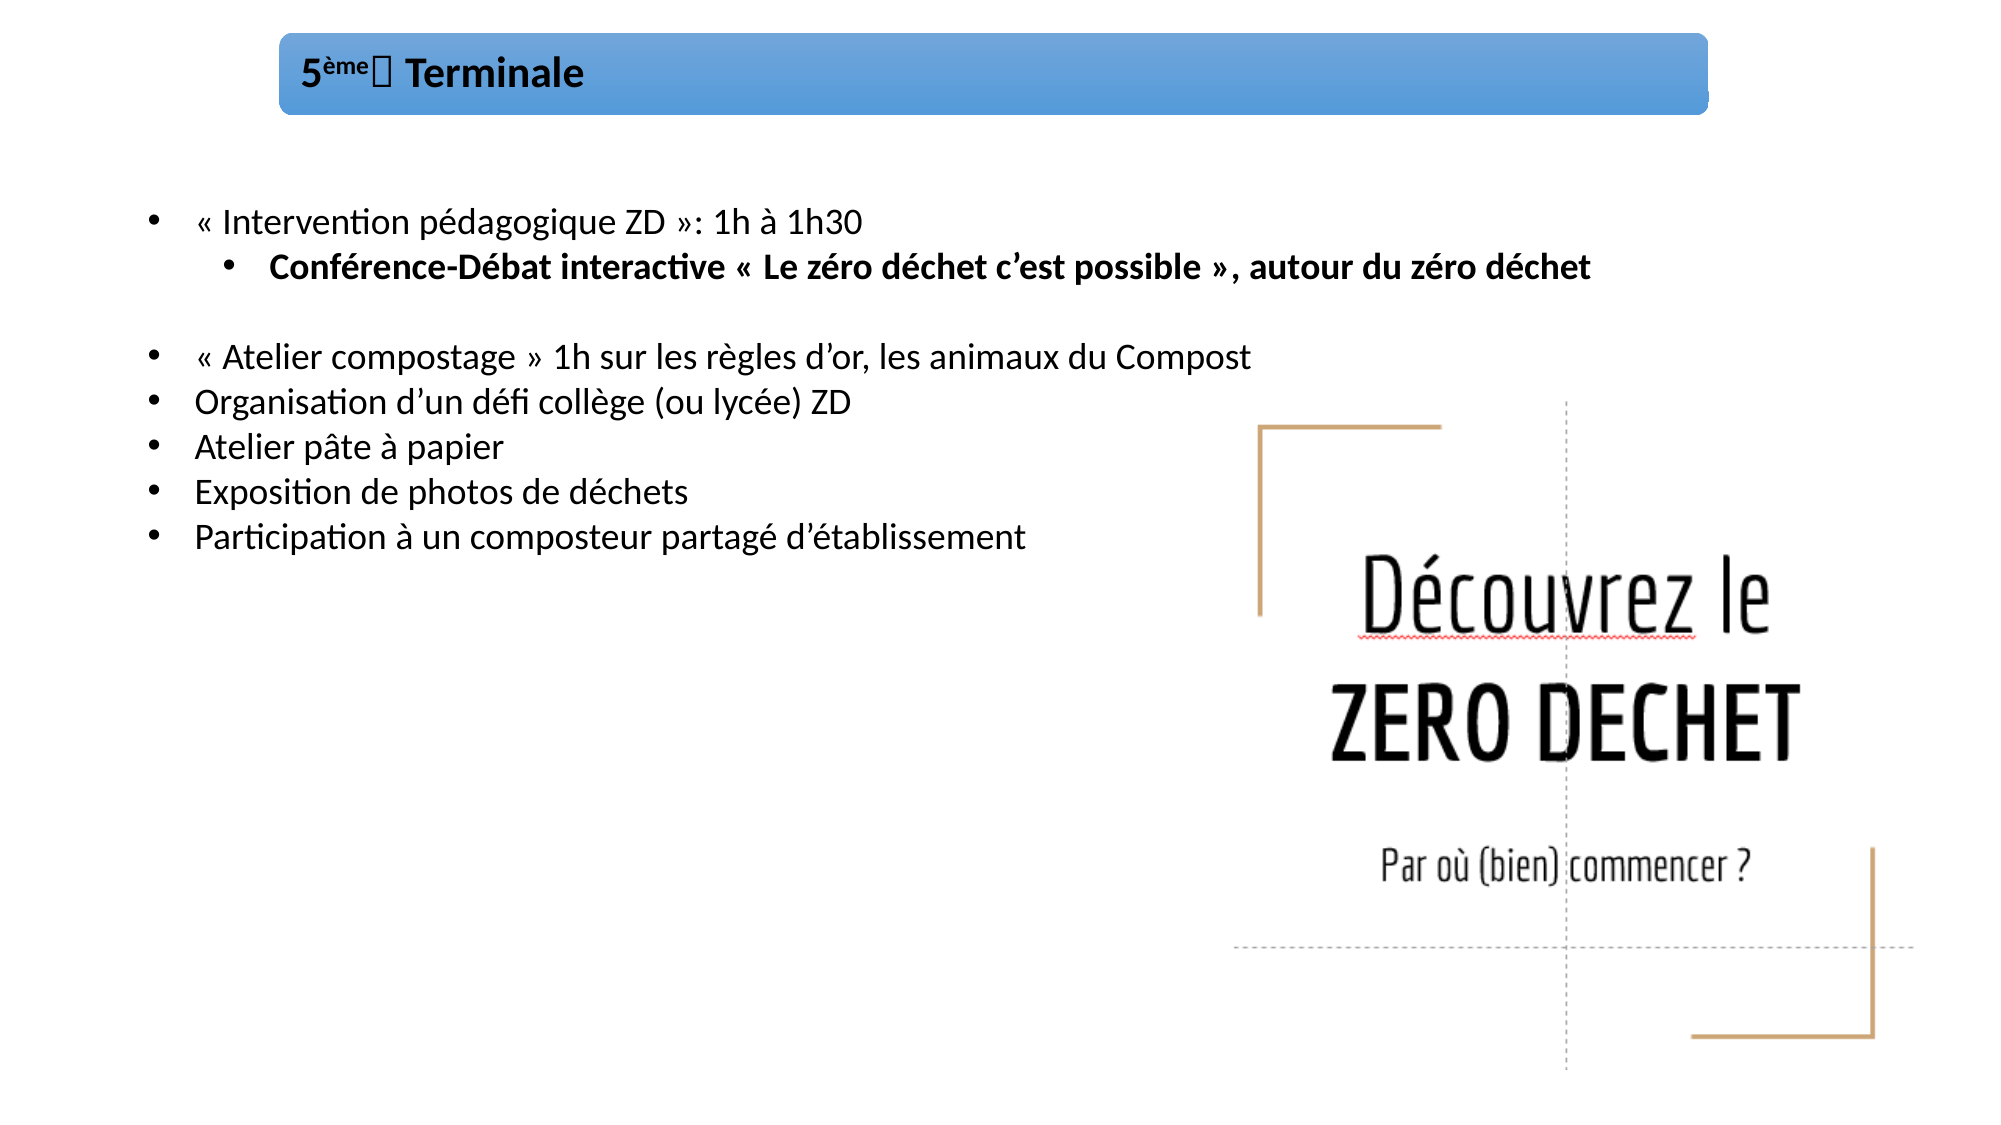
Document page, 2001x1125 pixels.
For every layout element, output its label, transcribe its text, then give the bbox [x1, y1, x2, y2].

text_box « Intervention pédagogique ZD »: 1h à 1h30 Conférence-Débat interactive « Le zéro déchet c’est possible », autour du zéro déchet « Atelier compostage » 1h sur les règles d’or, les animaux du Compost Organisation d’un défi collège (ou lycée) ZD Atelier pâte à papier Exposition de photos de déchets Participation à un composteur partagé d’établissement [132, 189, 1914, 565]
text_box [279, 30, 1709, 117]
picture [1233, 399, 1914, 1070]
